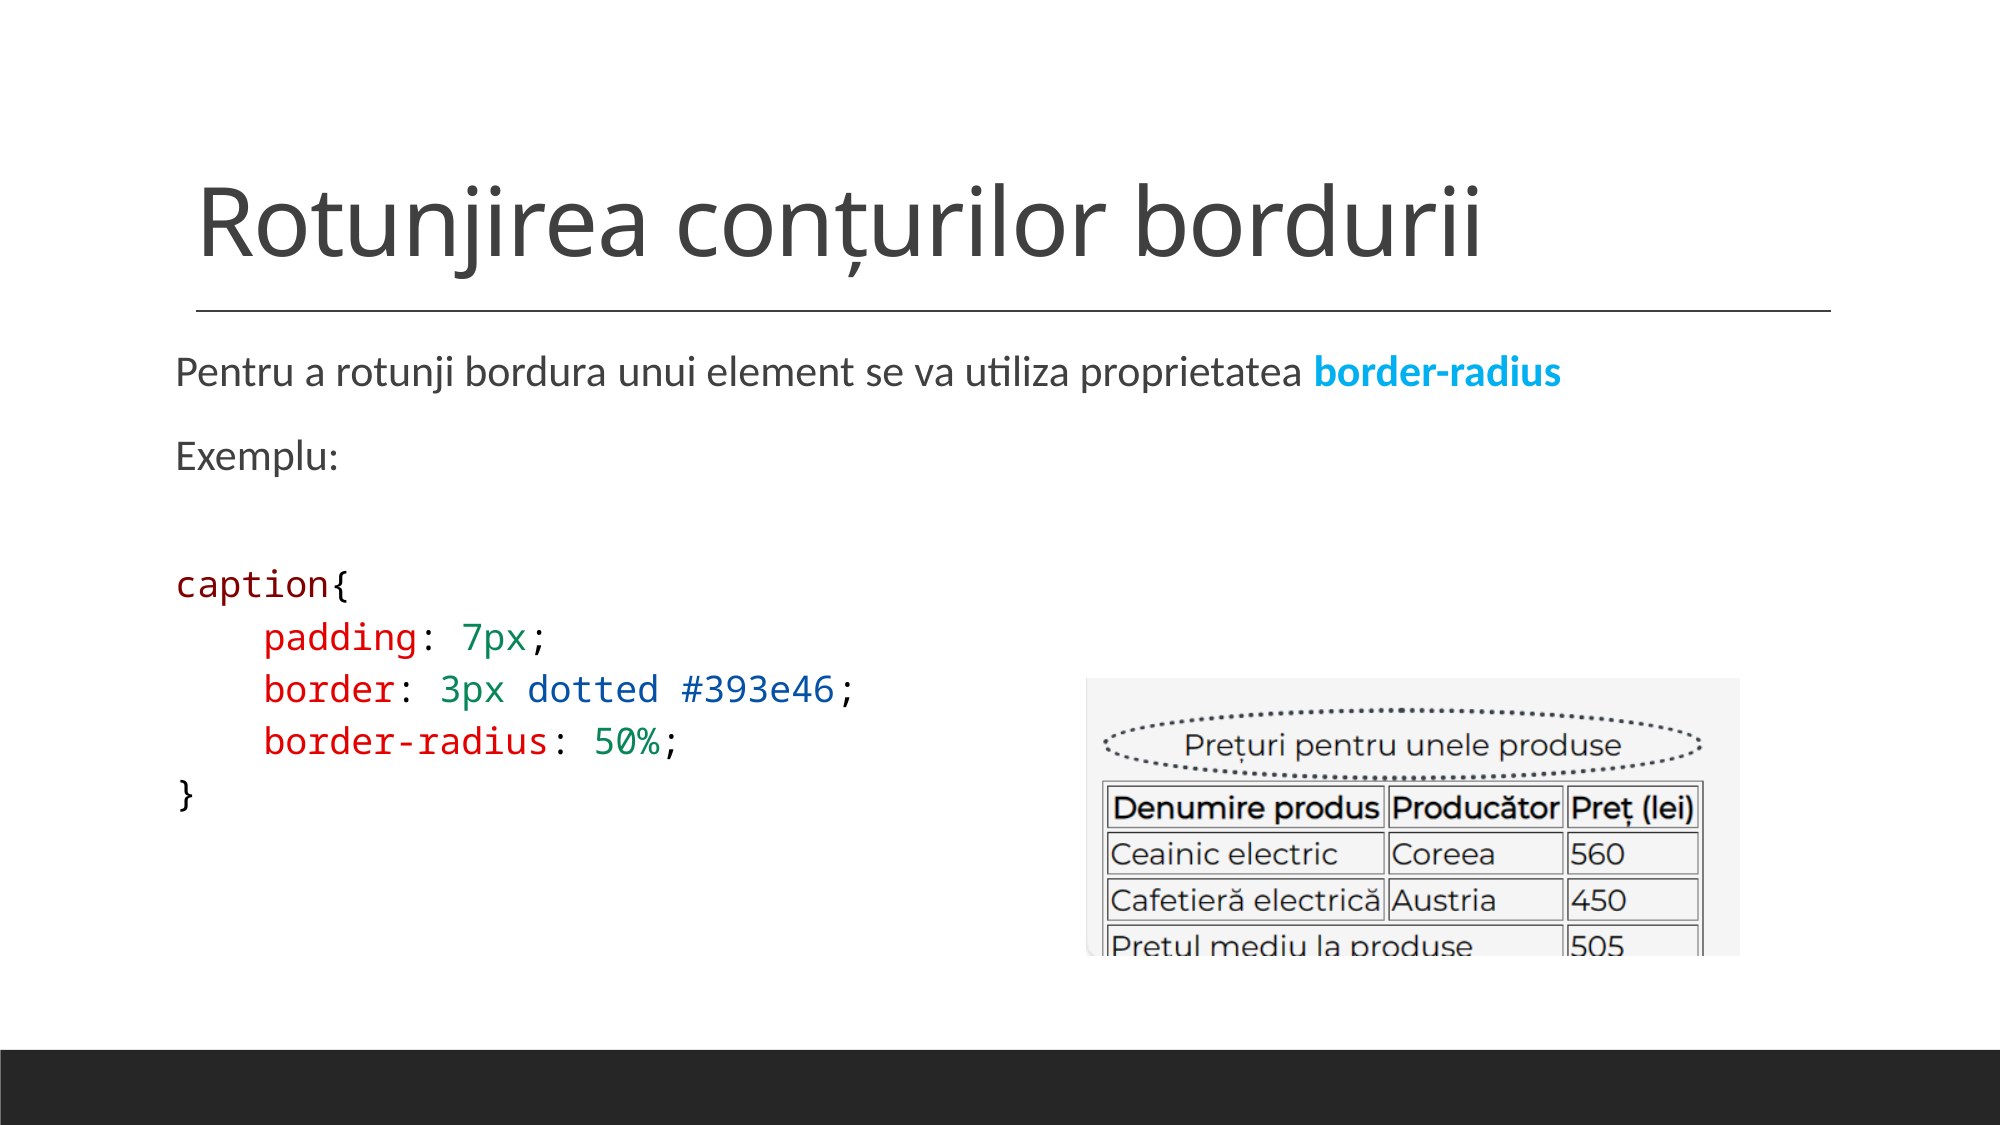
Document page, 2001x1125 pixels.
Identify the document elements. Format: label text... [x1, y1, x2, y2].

title Rotunjirea conțurilor bordurii [180, 47, 1830, 285]
picture [1085, 678, 1741, 957]
list Pentru a rotunji bordura unui element se va utiliza proprietatea border-radius Exemplu: caption{ padding: 7px; border: 3px dotted #393e46; border-radius: 50%; } [161, 329, 1812, 825]
